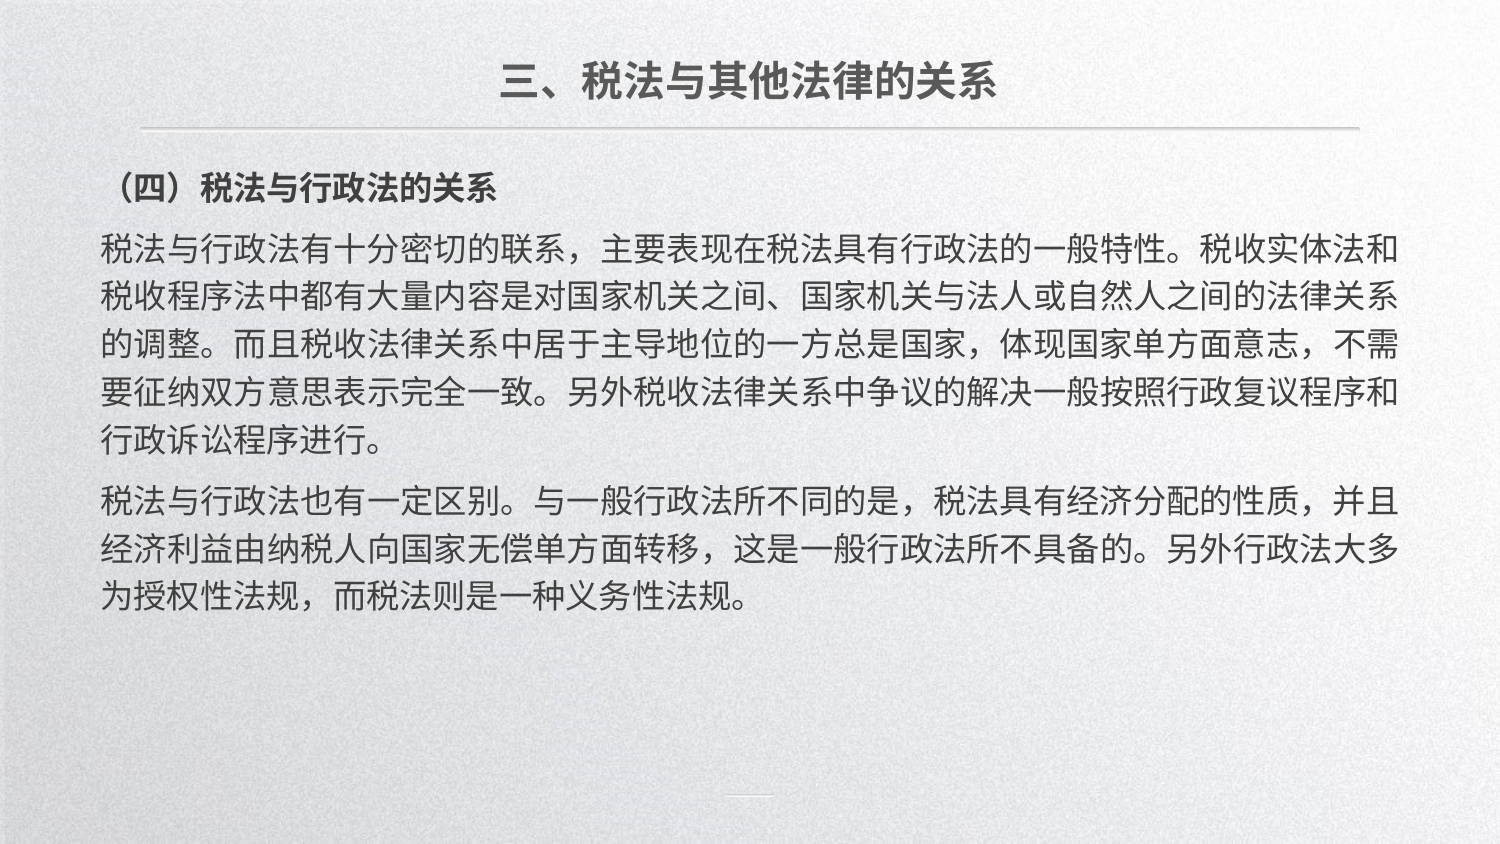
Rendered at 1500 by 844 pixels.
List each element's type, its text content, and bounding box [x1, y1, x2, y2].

text_box 三、税法与其他法律的关系 [459, 49, 1038, 111]
picture [0, 0, 1500, 844]
text_box （四）税法与行政法的关系 税法与行政法有十分密切的联系，主要表现在税法具有行政法的一般特性。税收实体法和税收程序法中都有大量内容是对国家机关之间、国家机关与法人或自然人之间的法律关系的调整。而且税收法律关系中居于主导地位的一方总是国家，体现国家单方面意志，不需要征纳双方意思表示完全一致。另外税收法律关系中争议的解决一般按照行政复议程序和行政诉讼程序进行。 税法与行政法也有一定区别。与一般行政法所不同的是，税法具有经济分配的性质，并且经济利益由纳税人向国家无偿单方面转移，这是一般行政法所不具备的。另外行政法大多为授权性法规，而税法则是一种义务性法规。 [100, 159, 1400, 616]
